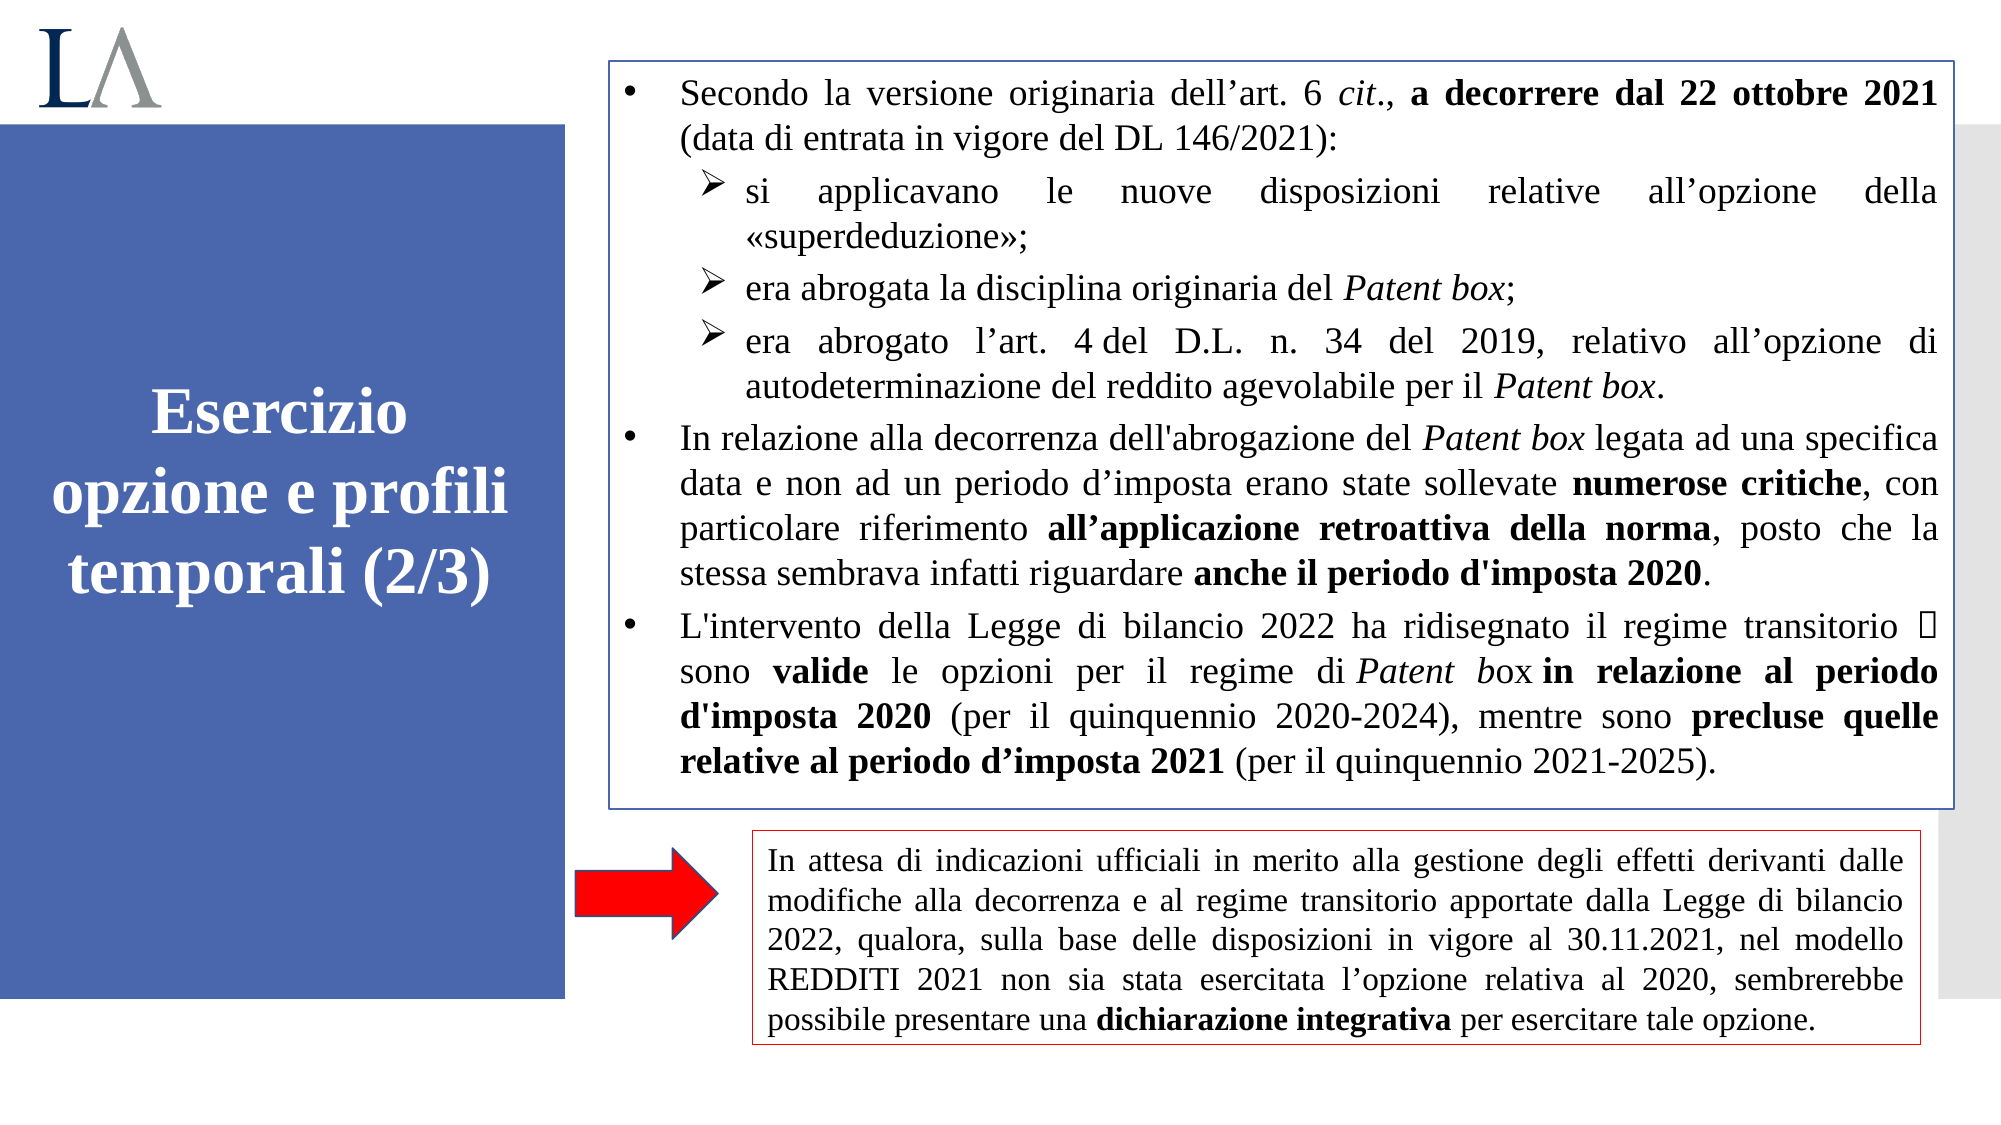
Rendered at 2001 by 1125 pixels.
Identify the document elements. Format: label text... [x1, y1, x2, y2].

text_box Esercizio opzione e profili temporali (2/3) [21, 359, 540, 615]
picture [0, 15, 280, 115]
text_box In attesa di indicazioni ufficiali in merito alla gestione degli effetti derivanti dalle modifiche alla decorrenza e al regime transitorio apportate dalla Legge di bilancio 2022, qualora, sulla base delle disposizioni in vigore al 30.11.2021, nel modello REDDITI 2021 non sia stata esercitata l’opzione relativa al 2020, sembrerebbe possibile presentare una dichiarazione integrativa per esercitare tale opzione. [752, 830, 1921, 1045]
text_box Secondo la versione originaria dell’art. 6 cit., a decorrere dal 22 ottobre 2021 (data di entrata in vigore del DL 146/2021): si applicavano le nuove disposizioni relative all’opzione della «superdeduzione»; era abrogata la disciplina originaria del Patent box; era abrogato l’art. 4 del D.L. n. 34 del 2019, relativo all’opzione di autodeterminazione del reddito agevolabile per il Patent box. In relazione alla decorrenza dell'abrogazione del Patent box legata ad una specifica data e non ad un periodo d’imposta erano state sollevate numerose critiche, con particolare riferimento all’applicazione retroattiva della norma, posto che la stessa sembrava infatti riguardare anche il periodo d'imposta 2020. L'intervento della Legge di bilancio 2022 ha ridisegnato il regime transitorio  sono valide le opzioni per il regime di Patent box in relazione al periodo d'imposta 2020 (per il quinquennio 2020-2024), mentre sono precluse quelle relative al periodo d’imposta 2021 (per il quinquennio 2021-2025). [608, 60, 1955, 810]
text_box [574, 847, 719, 940]
